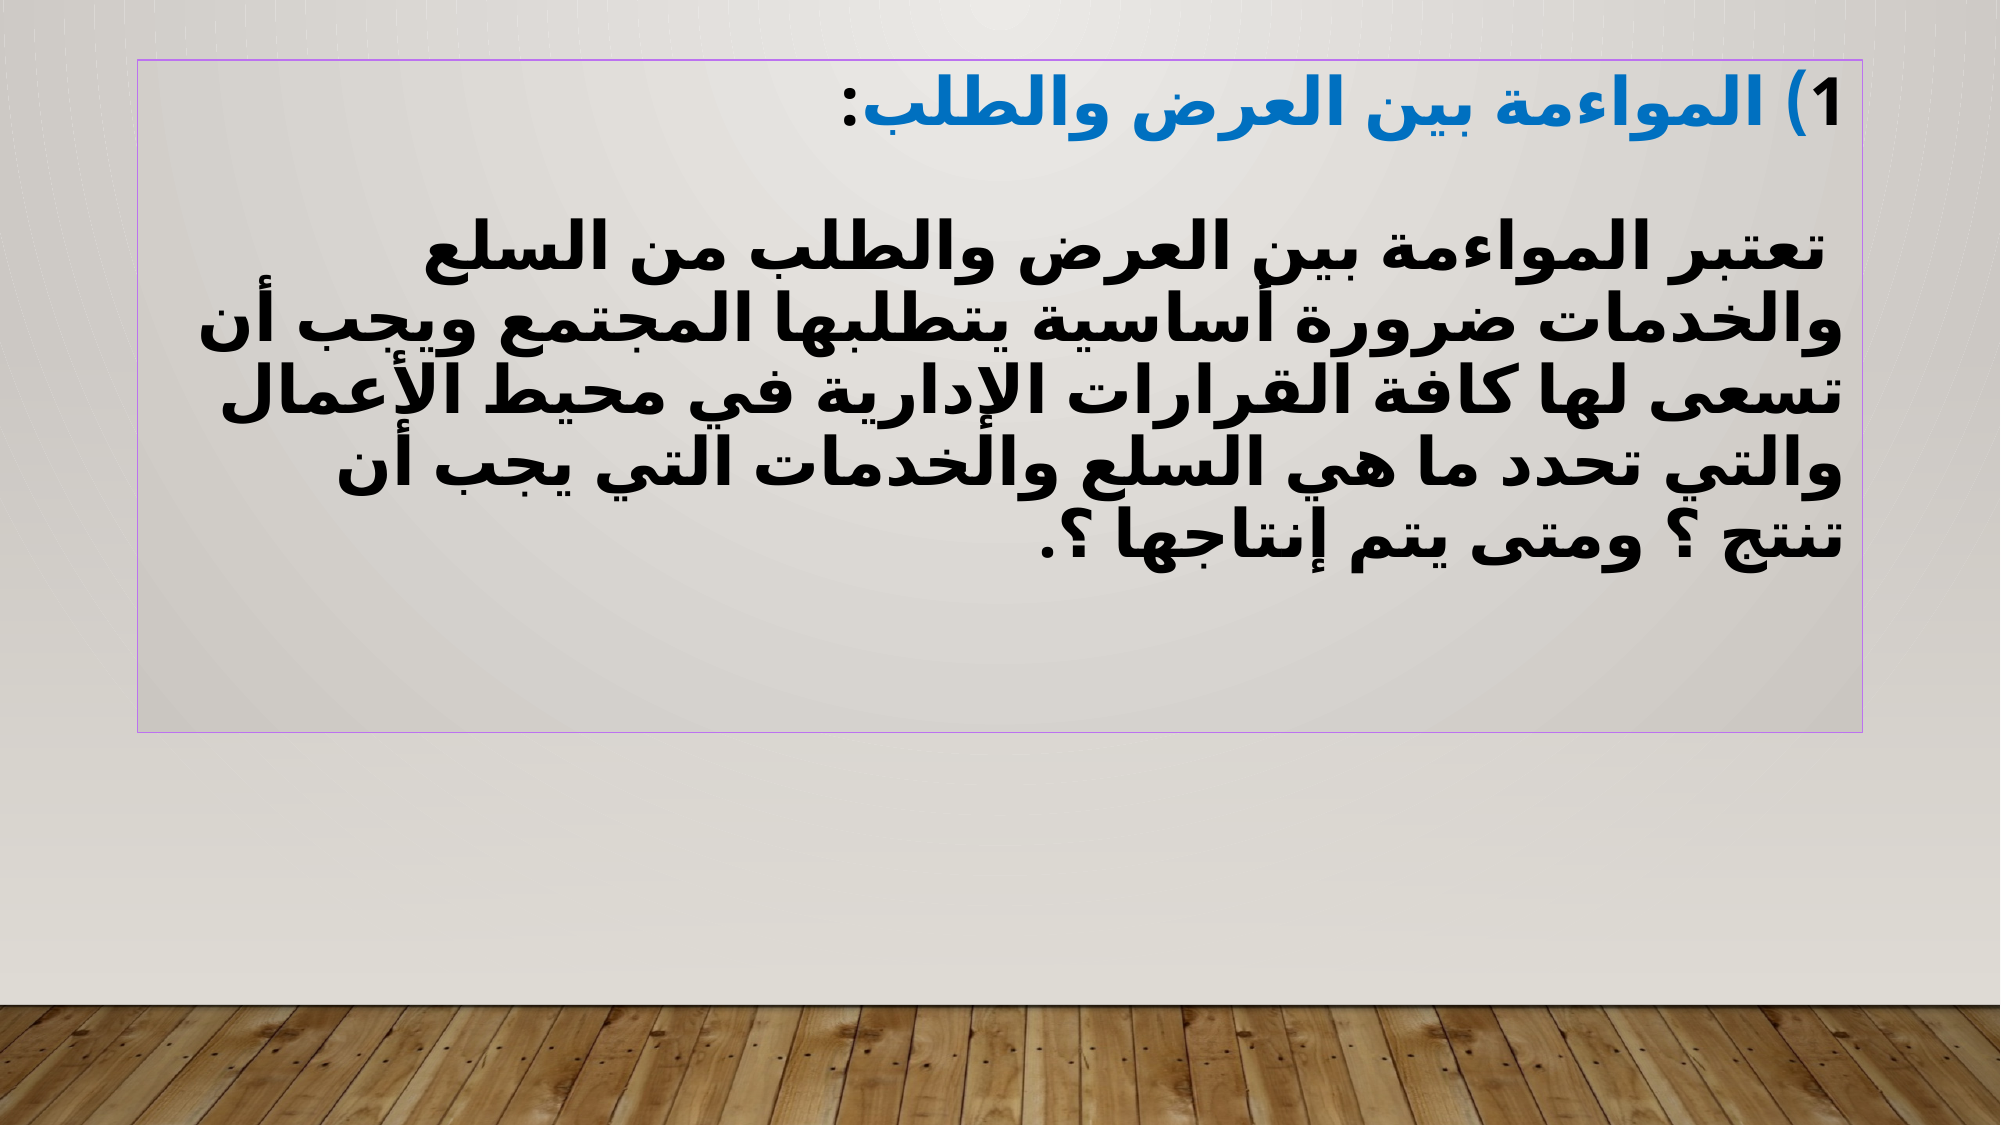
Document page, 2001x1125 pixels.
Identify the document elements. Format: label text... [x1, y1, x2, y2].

title 1) المواءمة بين العرض والطلب: تعتبر المواءمة بين العرض والطلب من السلع والخدمات ضرورة أساسية يتطلبها المجتمع ويجب أن تسعى لها كافة القرارات الإدارية في محيط الأعمال والتي تحدد ما هي السلع والخدمات التي يجب أن تنتج ؟ ومتى يتم إنتاجها ؟. [137, 59, 1863, 733]
picture [0, 1005, 2000, 1125]
